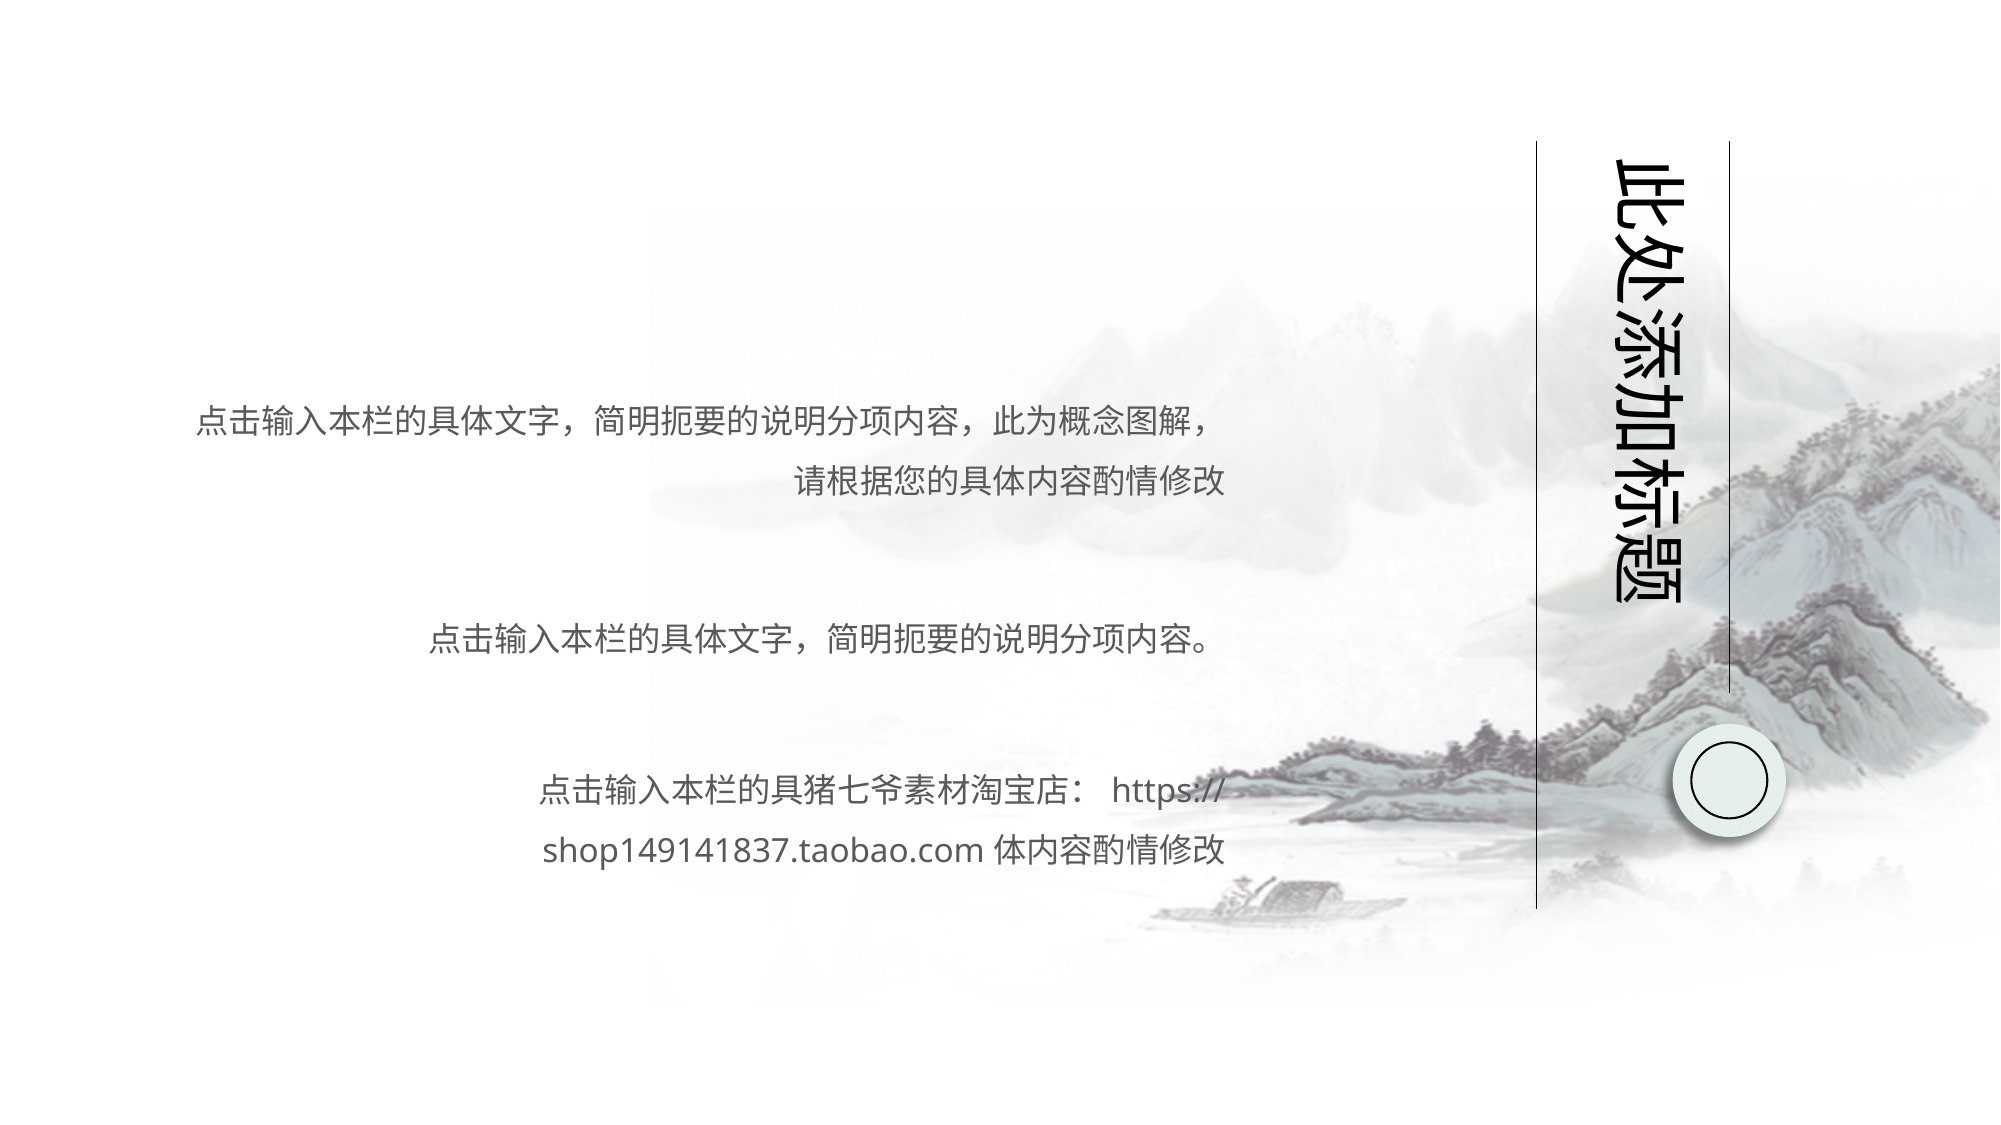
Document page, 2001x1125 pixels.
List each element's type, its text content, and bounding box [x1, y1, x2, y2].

text_box 点击输入本栏的具猪七爷素材淘宝店：https://shop149141837.taobao.com体内容酌情修改 [152, 742, 649, 877]
picture [649, 182, 2000, 1092]
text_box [1536, 141, 1786, 909]
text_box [152, 373, 1241, 662]
